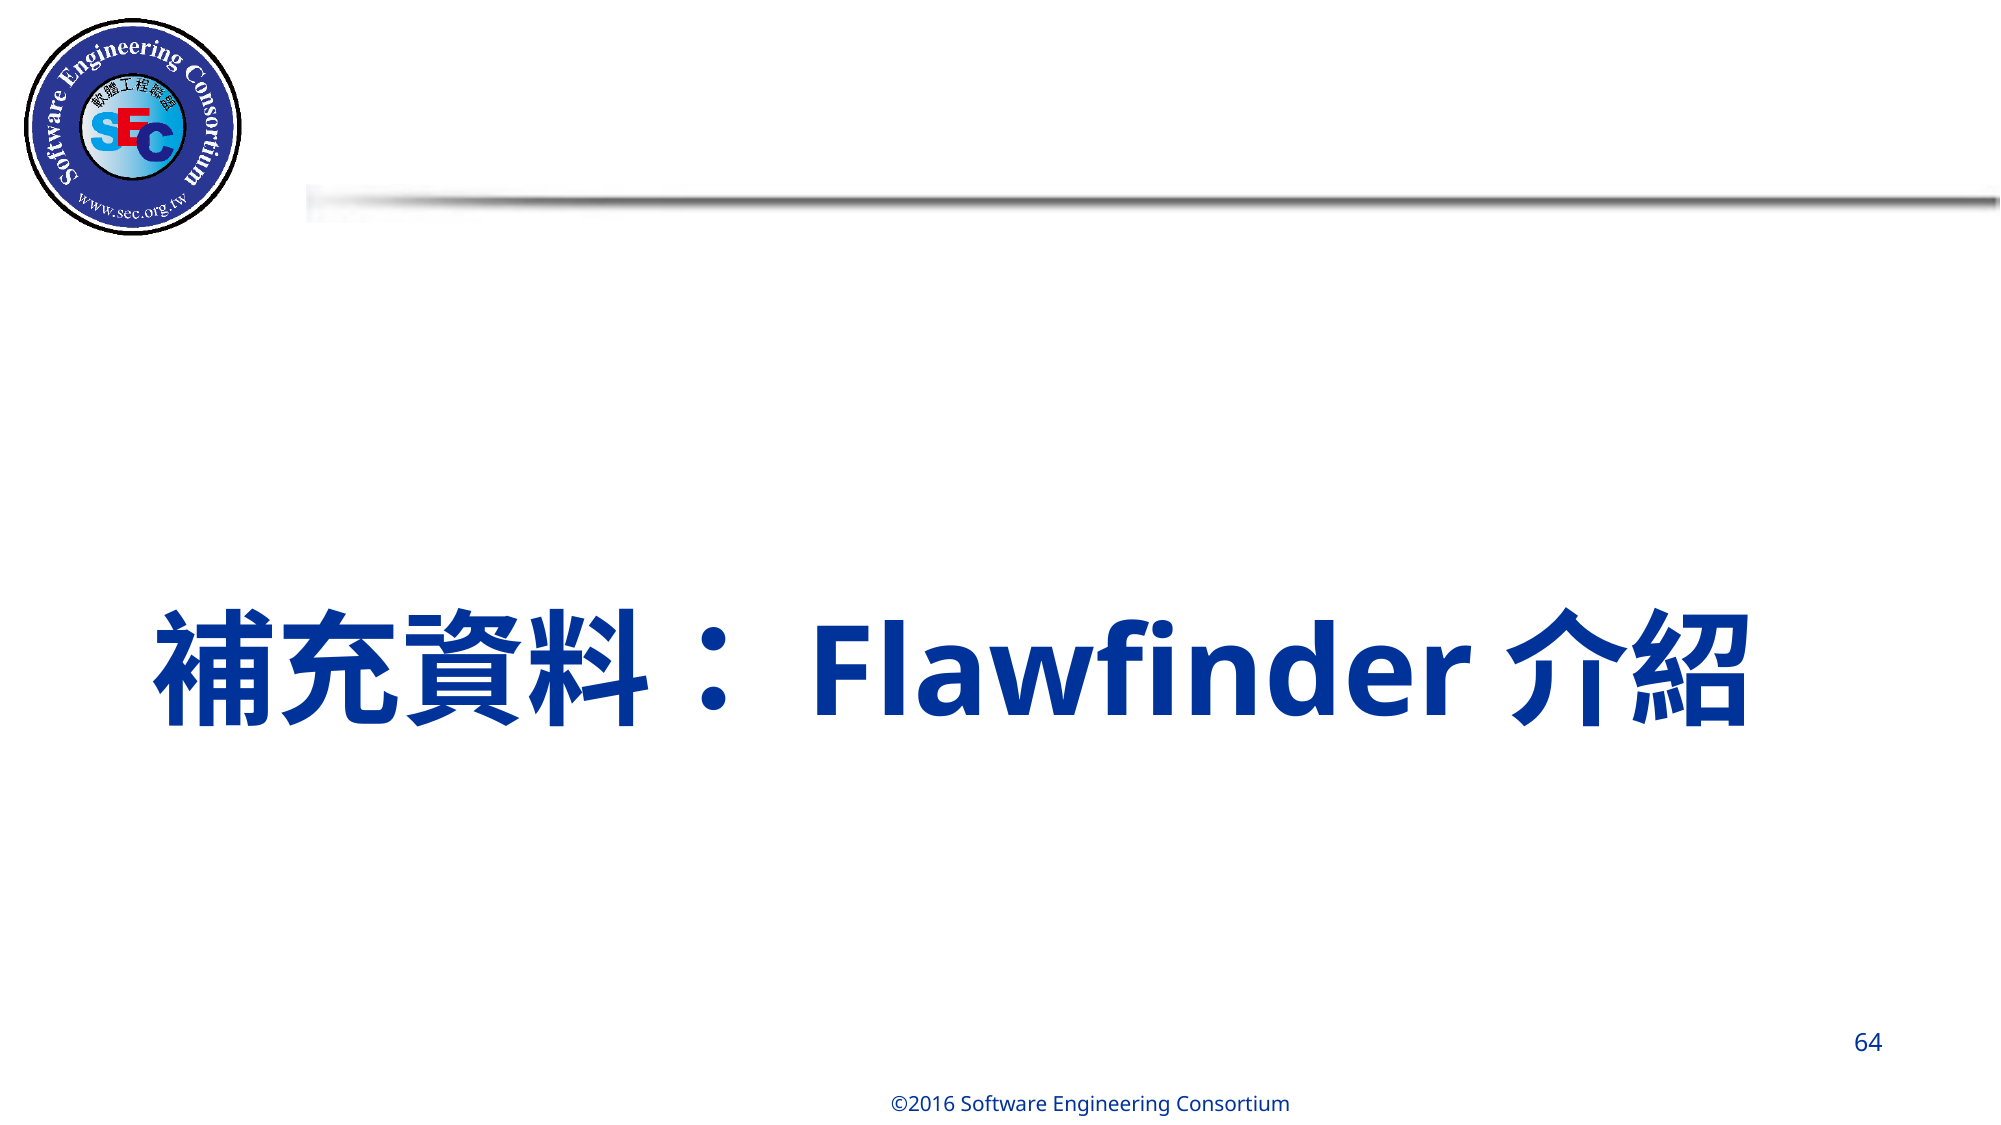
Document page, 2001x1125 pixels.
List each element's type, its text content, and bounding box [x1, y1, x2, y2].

slide_number ‹#› [1481, 1019, 1898, 1094]
picture [0, 0, 265, 259]
title 補充資料：Flawfinder介紹 [136, 280, 1862, 749]
picture [306, 184, 2000, 223]
